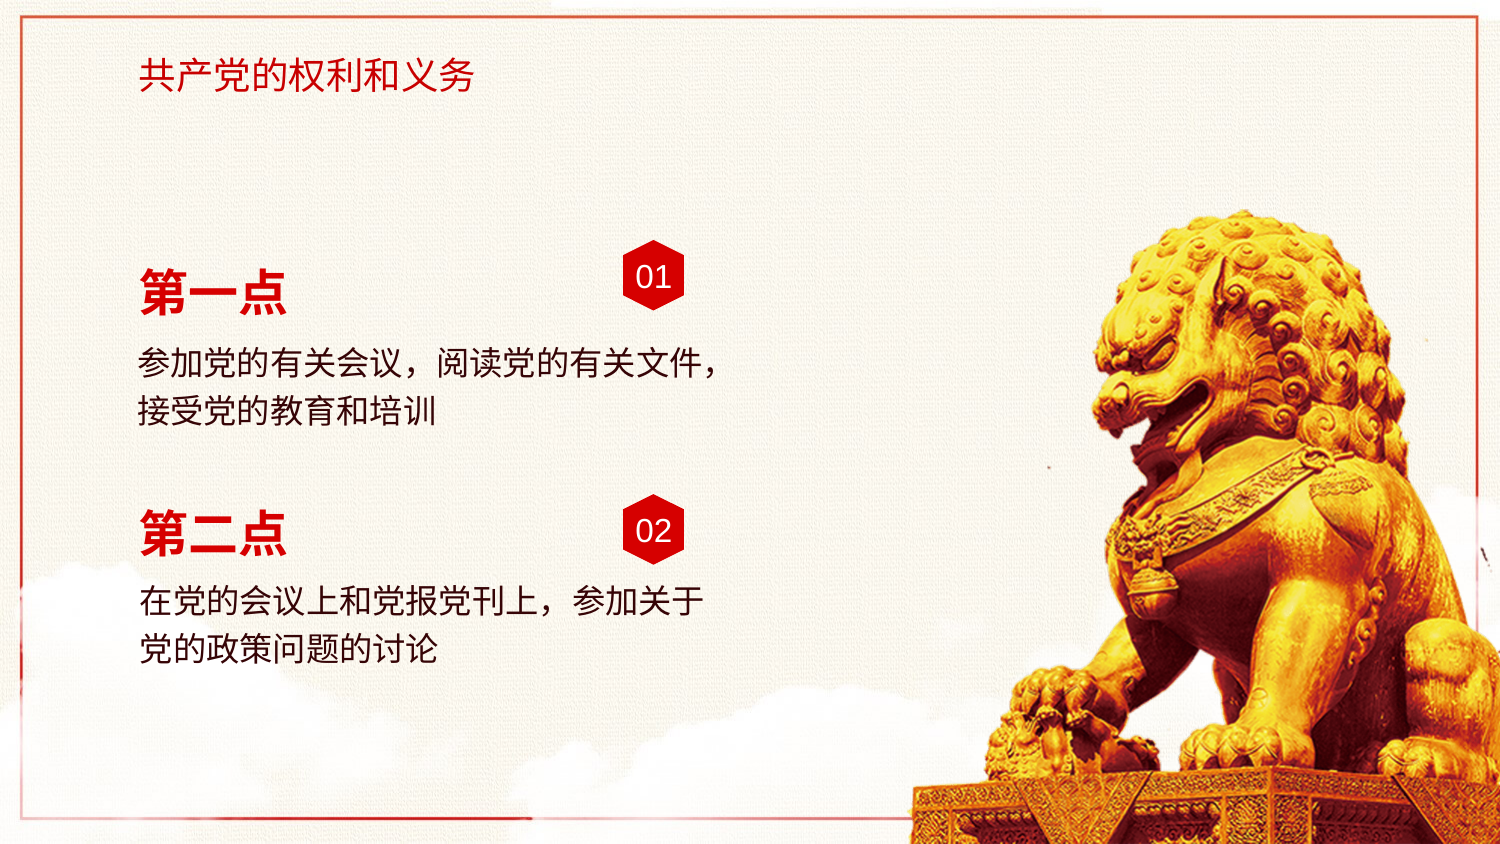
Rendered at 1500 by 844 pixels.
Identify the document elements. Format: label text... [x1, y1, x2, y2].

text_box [122, 239, 759, 439]
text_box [122, 493, 720, 672]
picture [0, 0, 1500, 844]
text_box 共产党的权利和义务 [123, 39, 1474, 109]
